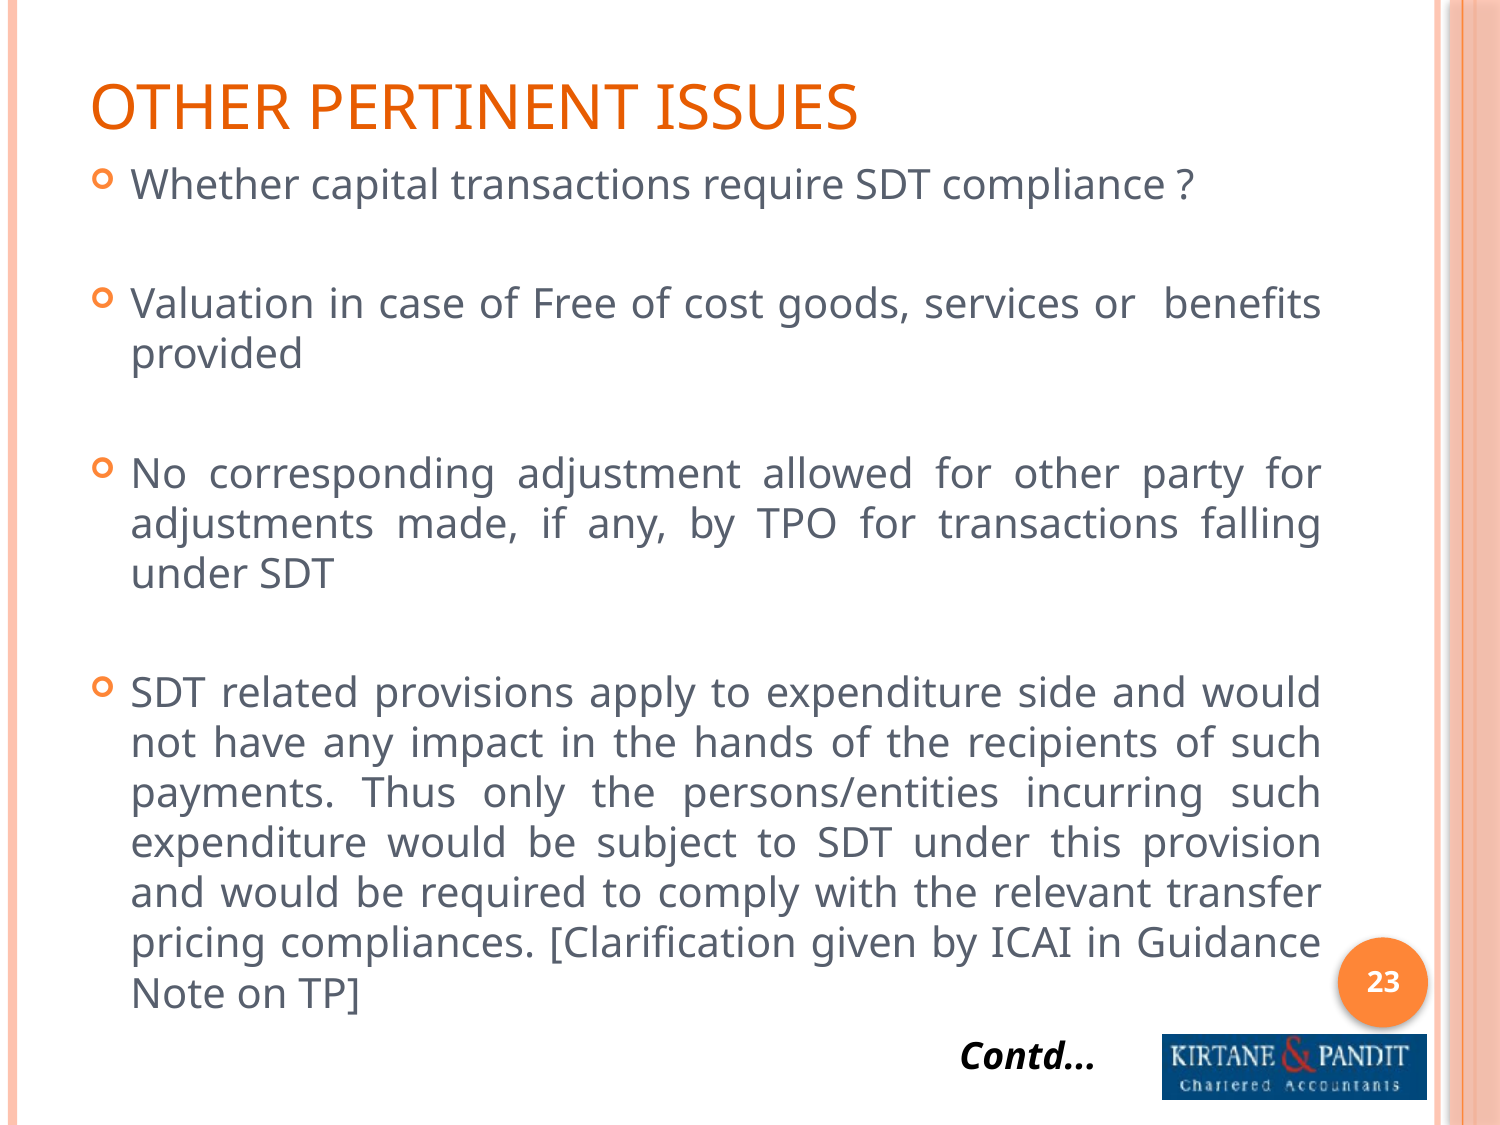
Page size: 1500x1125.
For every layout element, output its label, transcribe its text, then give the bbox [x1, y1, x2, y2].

list Whether capital transactions require SDT compliance ? Valuation in case of Free of cost goods, services or benefits provided No corresponding adjustment allowed for other party for adjustments made, if any, by TPO for transactions falling under SDT SDT related provisions apply to expenditure side and would not have any impact in the hands of the recipients of such payments. Thus only the persons/entities incurring such expenditure would be subject to SDT under this provision and would be required to comply with the relevant transfer pricing compliances. [Clarification given by ICAI in Guidance Note on TP] [75, 149, 1338, 1025]
slide_number 23 [1333, 940, 1434, 1027]
text_box Contd... [837, 1024, 1138, 1085]
picture [1162, 1034, 1427, 1100]
footer [1149, 1025, 1425, 1098]
title Other Pertinent Issues [75, 45, 1300, 149]
